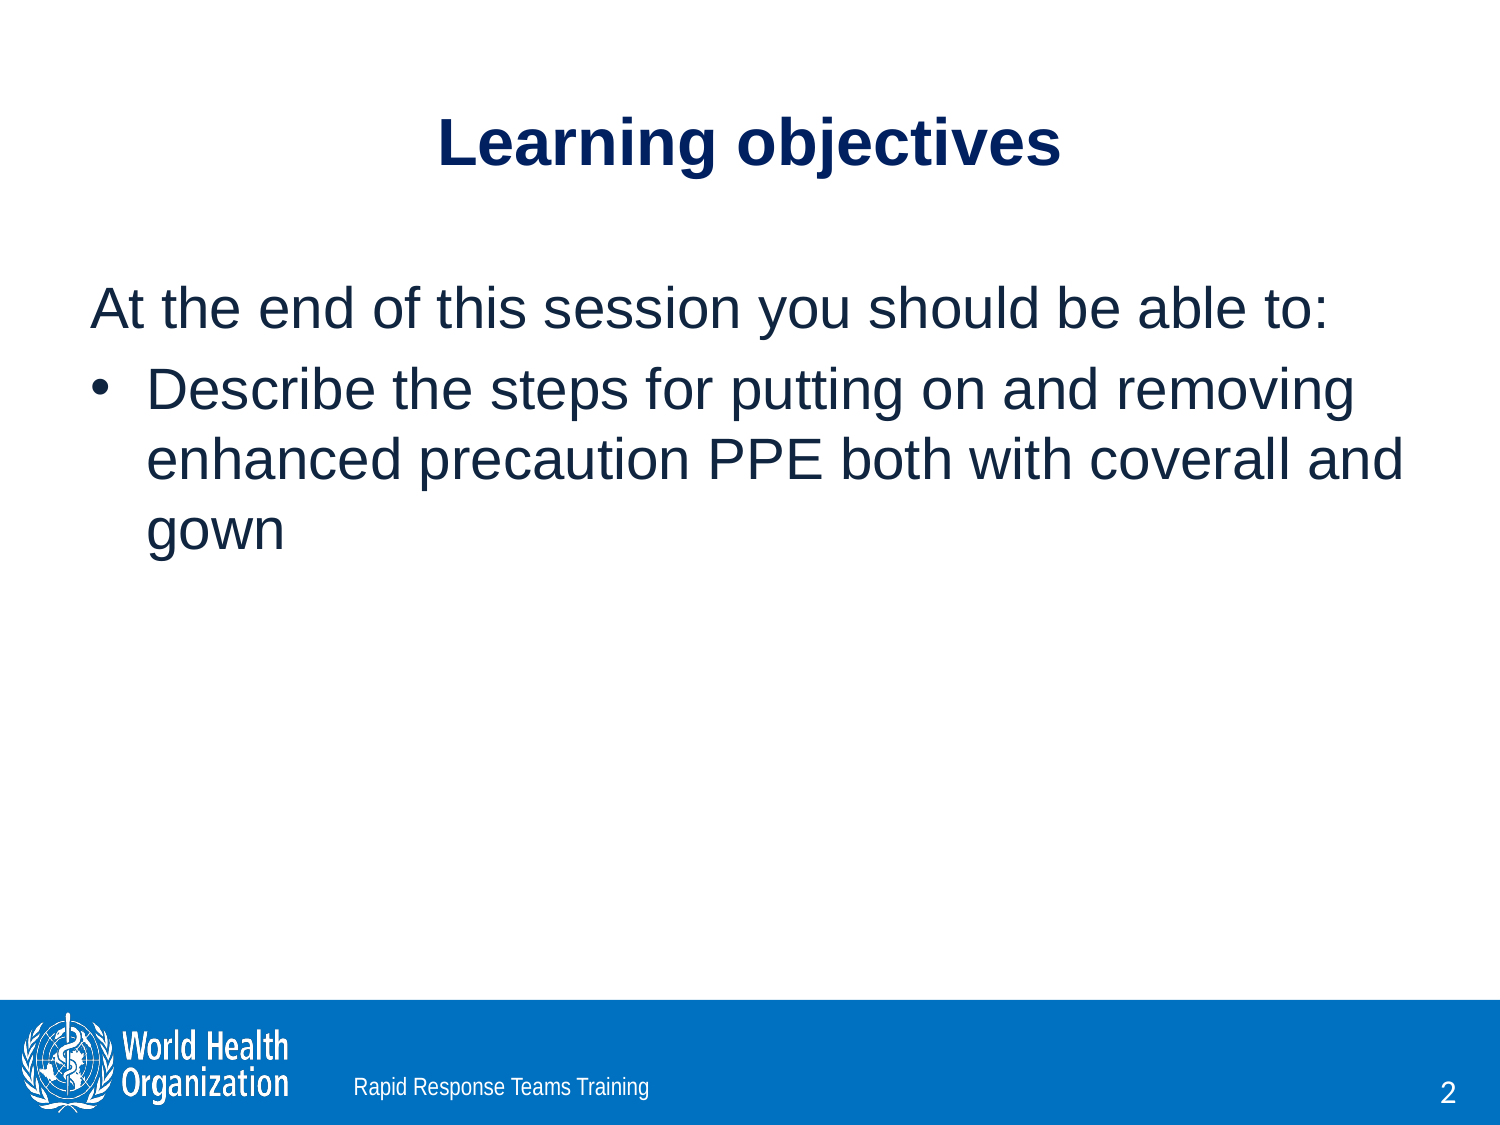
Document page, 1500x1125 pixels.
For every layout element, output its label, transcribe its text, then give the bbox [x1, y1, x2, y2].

picture [21, 1012, 288, 1113]
list At the end of this session you should be able to: Describe the steps for putting on and removing enhanced precaution PPE both with coverall and gown [75, 262, 1425, 1005]
title Learning objectives [75, 45, 1425, 233]
